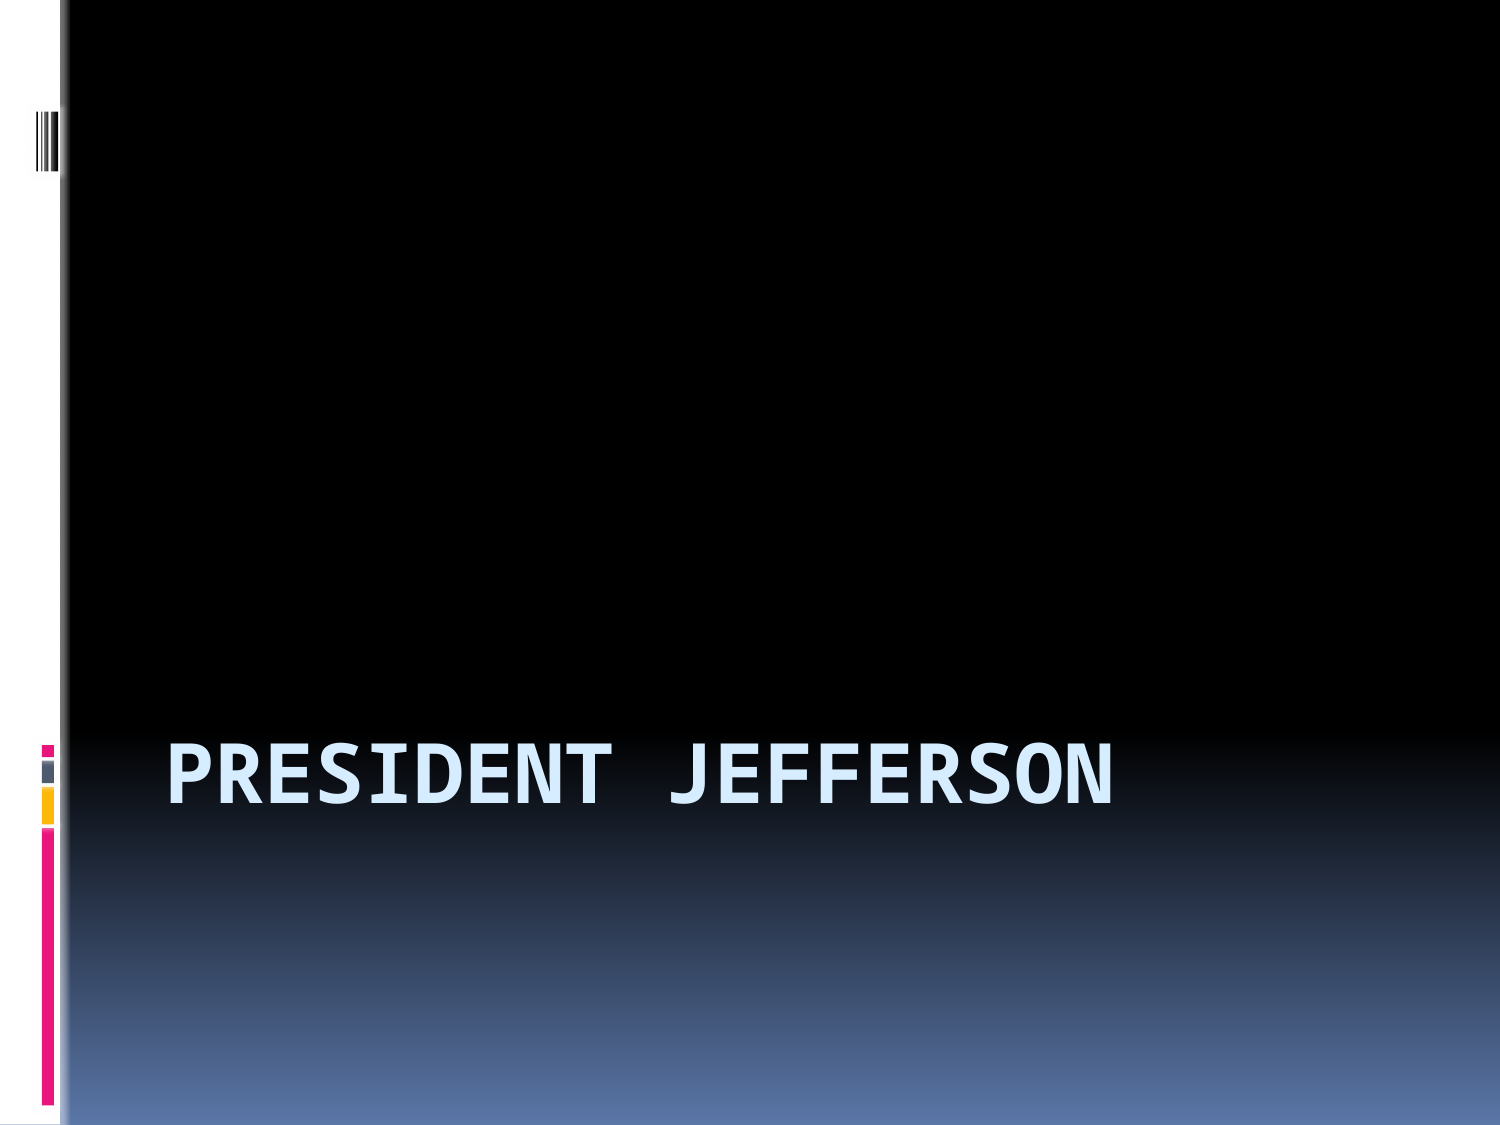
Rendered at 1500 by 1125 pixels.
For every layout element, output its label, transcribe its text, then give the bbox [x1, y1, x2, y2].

title President Jefferson [150, 712, 1425, 1037]
